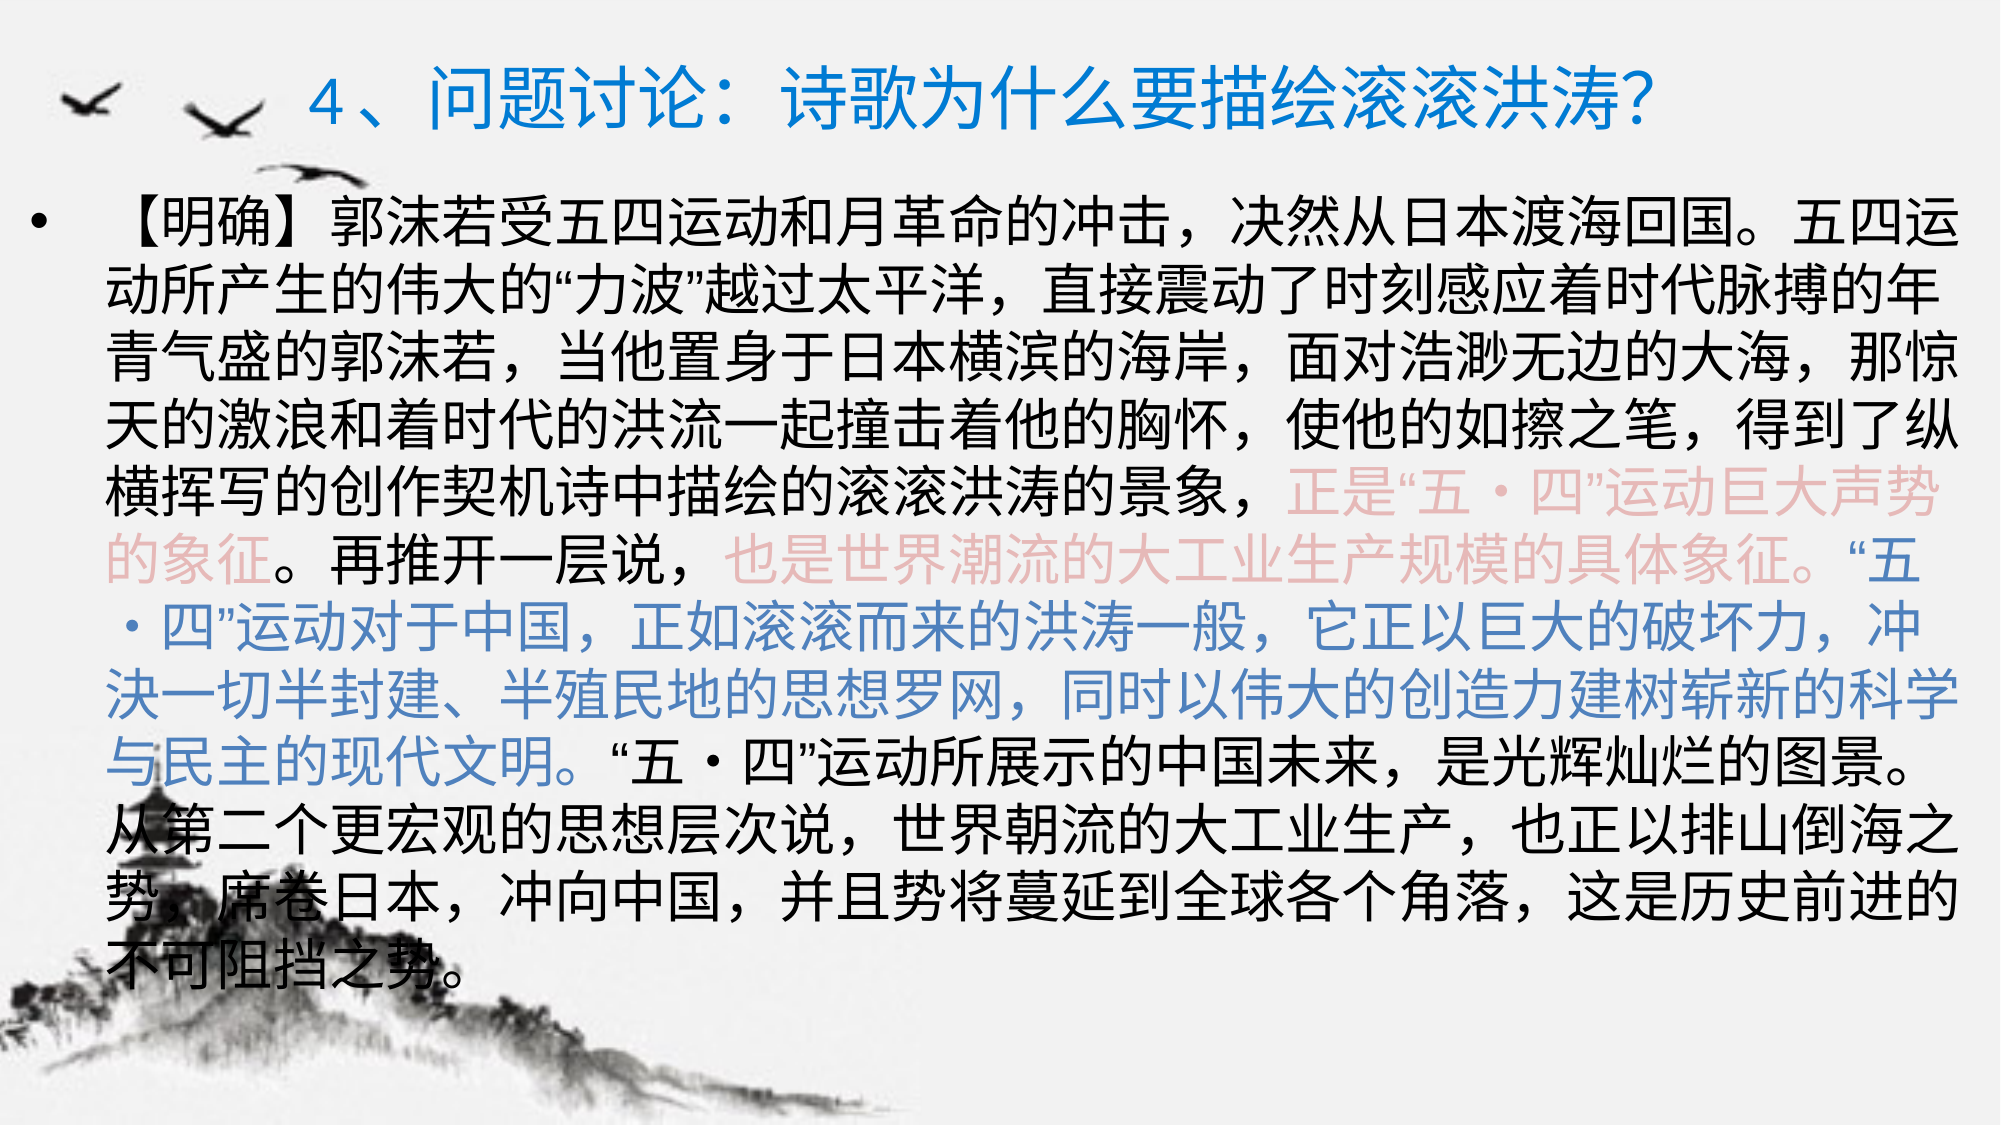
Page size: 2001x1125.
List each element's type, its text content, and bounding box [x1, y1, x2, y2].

picture [0, 0, 2001, 1125]
list 【明确】郭沫若受五四运动和月革命的冲击，决然从日本渡海回国。五四运动所产生的伟大的“力波”越过太平洋，直接震动了时刻感应着时代脉搏的年青气盛的郭沫若，当他置身于日本横滨的海岸，面对浩渺无边的大海，那惊天的激浪和着时代的洪流一起撞击着他的胸怀，使他的如擦之笔，得到了纵横挥写的创作契机诗中描绘的滚滚洪涛的景象，正是“五・四”运动巨大声势的象征。再推开一层说，也是世界潮流的大工业生产规模的具体象征。“五・四”运动对于中国，正如滚滚而来的洪涛一般，它正以巨大的破坏力，冲決一切半封建、半殖民地的思想罗网，同时以伟大的创造力建树崭新的科学与民主的现代文明。“五・四”运动所展示的中国未来，是光辉灿烂的图景。从第二个更宏观的思想层次说，世界朝流的大工业生产，也正以排山倒海之势，席卷日本，冲向中国，并且势将蔓延到全球各个角落，这是历史前进的不可阻挡之势。 [14, 178, 1976, 1111]
title 4、问题讨论：诗歌为什么要描绘滚滚洪涛？ [99, 45, 1900, 178]
